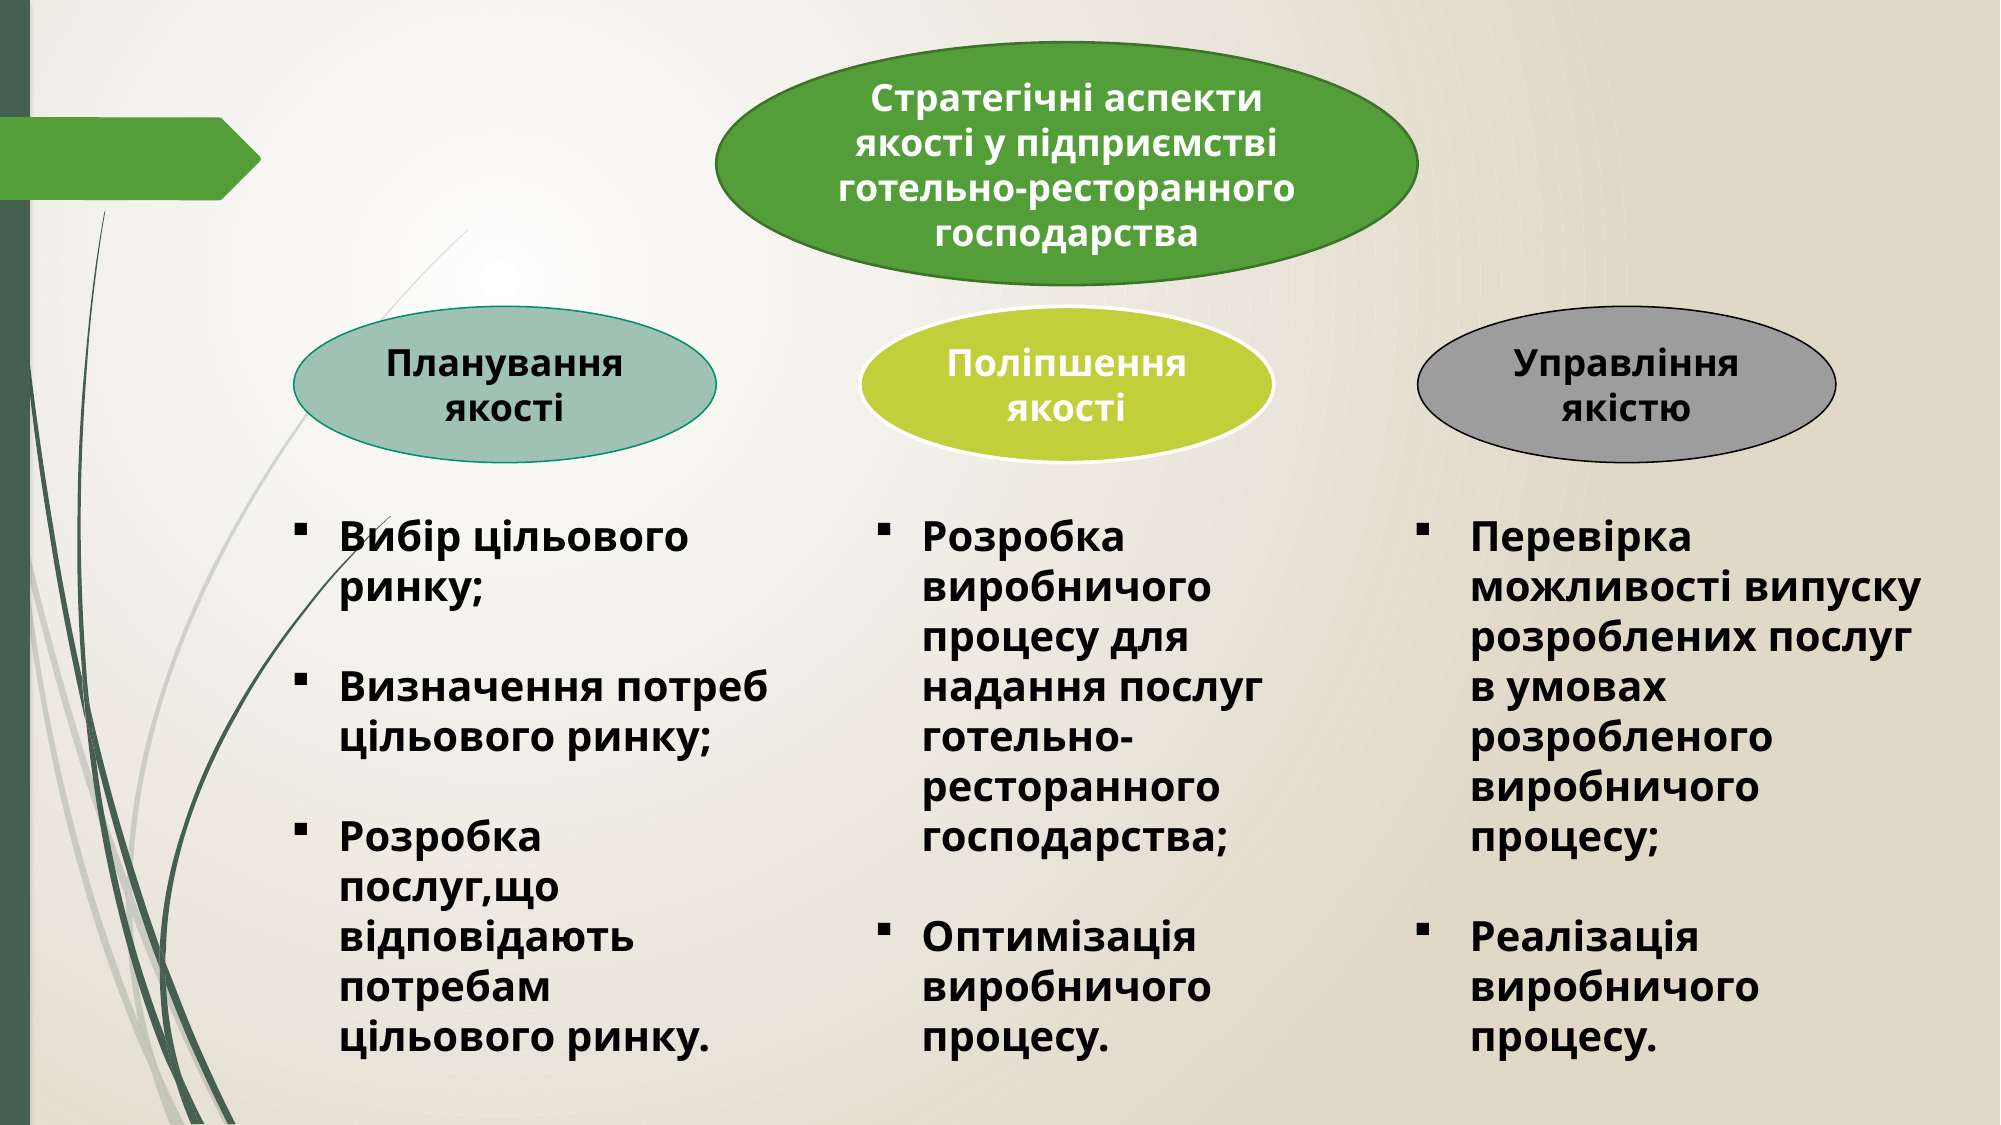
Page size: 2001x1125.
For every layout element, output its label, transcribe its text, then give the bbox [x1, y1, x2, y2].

text_box Поліпшення якості [857, 304, 1276, 465]
text_box Вибір цільового ринку; Визначення потреб цільового ринку; Розробка послуг,що відповідають потребам цільового ринку. [276, 502, 791, 1068]
text_box Перевірка можливості випуску розроблених послуг в умовах розробленого виробничого процесу; Реалізація виробничого процесу. [1398, 502, 1951, 1068]
text_box Управління якістю [1416, 305, 1837, 464]
text_box Стратегічні аспекти якості у підприємстві готельно-ресторанного господарства [714, 40, 1419, 287]
text_box Розробка виробничого процесу для надання послуг готельно-ресторанного господарства; Оптимізація виробничого процесу. [859, 502, 1362, 1068]
text_box Планування якості [292, 305, 717, 464]
